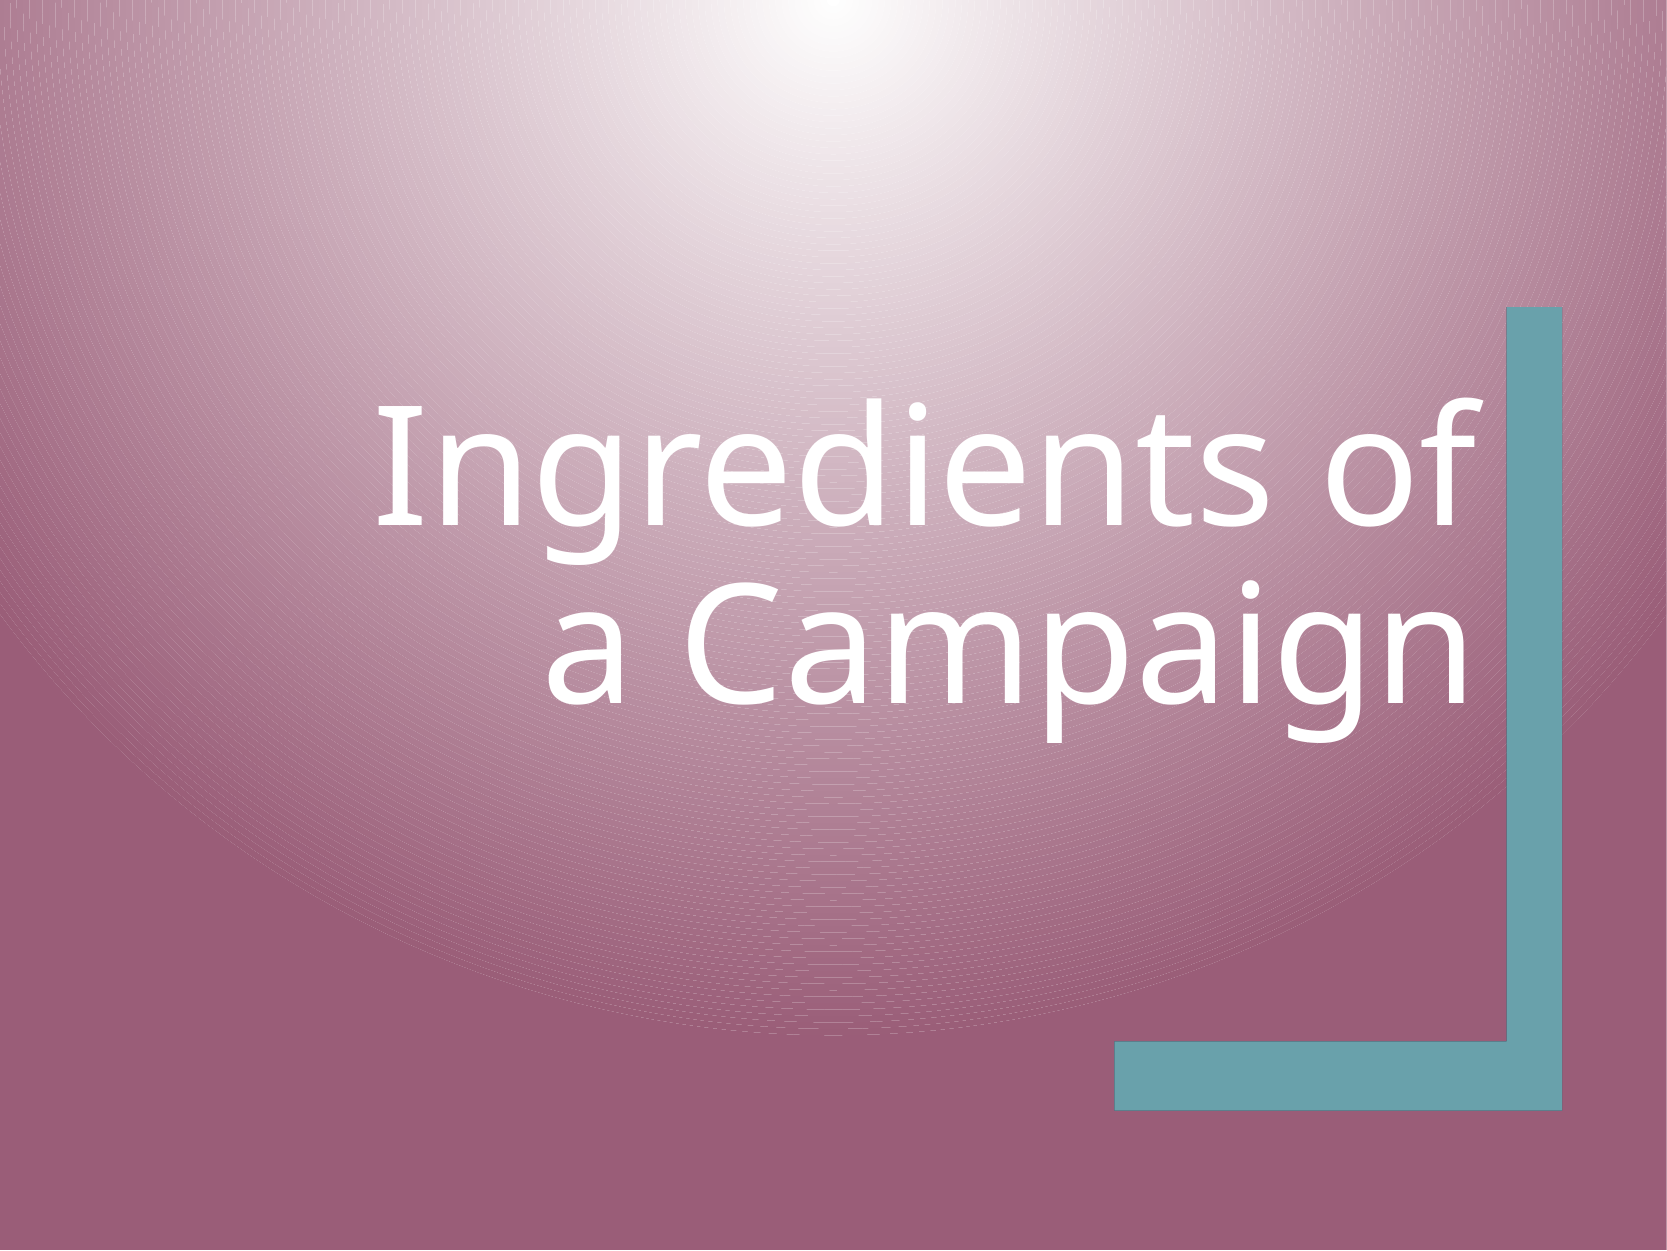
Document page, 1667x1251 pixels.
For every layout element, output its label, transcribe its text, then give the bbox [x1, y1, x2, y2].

title Ingredients of a Campaign [319, 274, 1493, 747]
